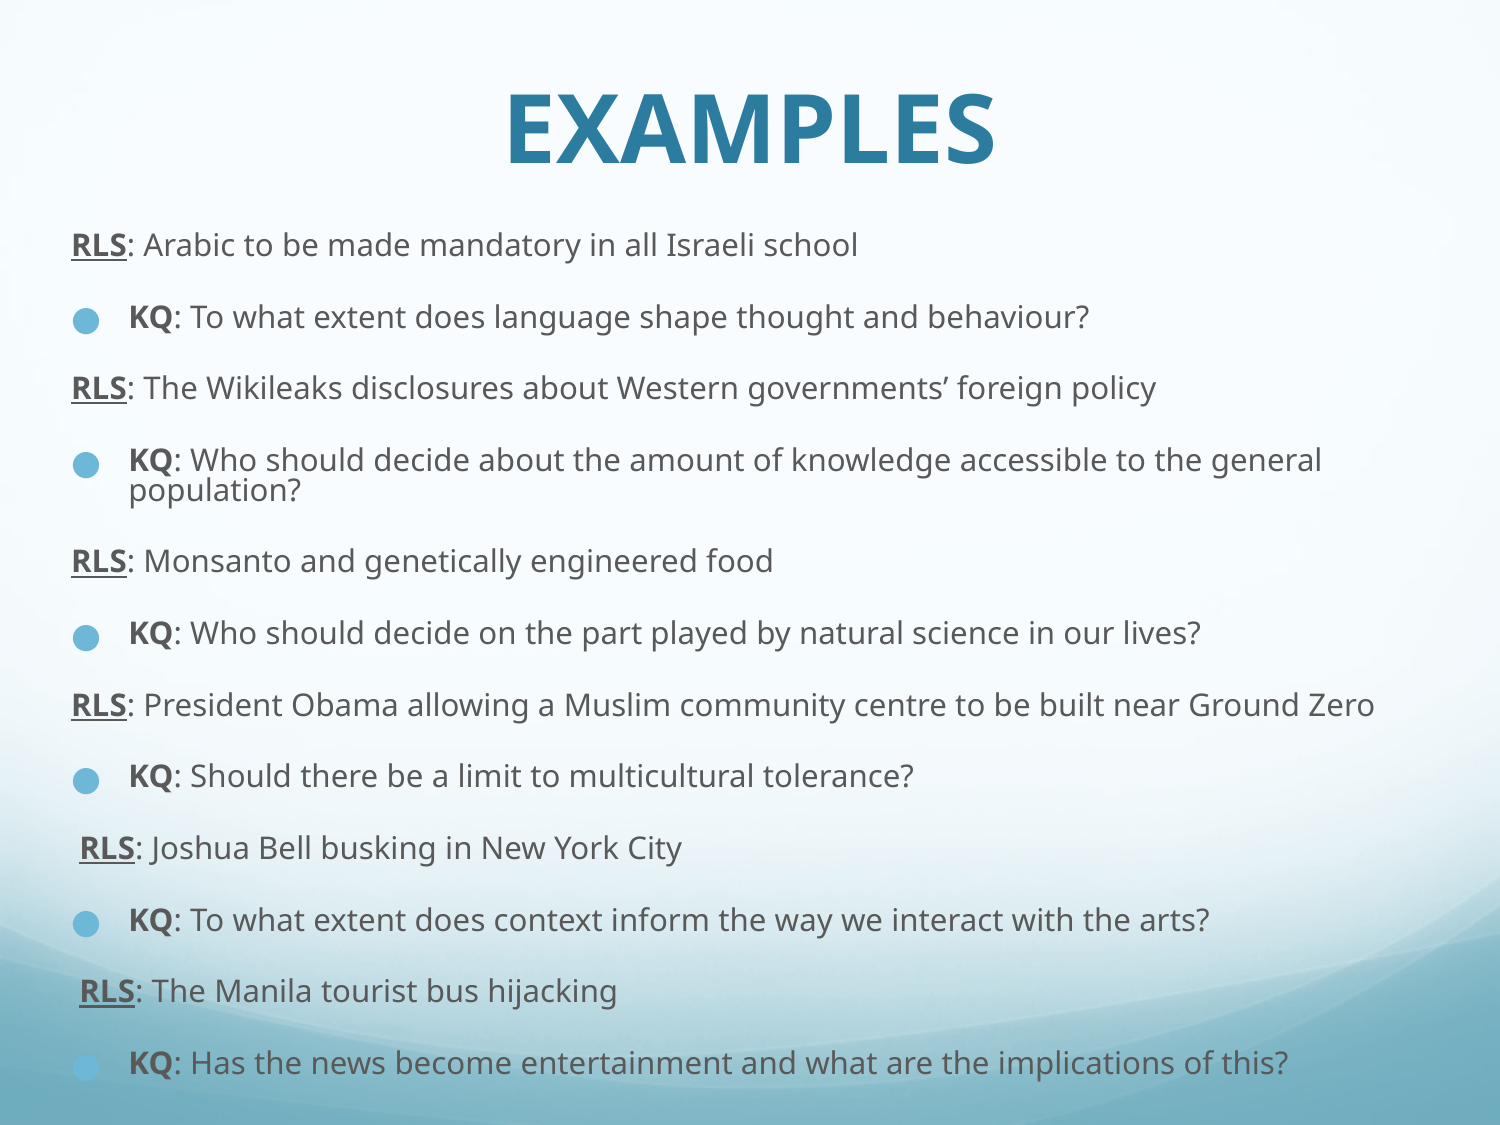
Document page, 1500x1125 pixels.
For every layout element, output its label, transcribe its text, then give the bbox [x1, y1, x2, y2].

picture [0, 0, 1500, 1125]
title EXAMPLES [112, 62, 1388, 188]
list RLS: Arabic to be made mandatory in all Israeli school KQ: To what extent does language shape thought and behaviour? RLS: The Wikileaks disclosures about Western governments’ foreign policy KQ: Who should decide about the amount of knowledge accessible to the general population? RLS: Monsanto and genetically engineered food KQ: Who should decide on the part played by natural science in our lives? RLS: President Obama allowing a Muslim community centre to be built near Ground Zero KQ: Should there be a limit to multicultural tolerance? RLS: Joshua Bell busking in New York City KQ: To what extent does context inform the way we interact with the arts? RLS: The Manila tourist bus hijacking KQ: Has the news become entertainment and what are the implications of this? [56, 224, 1444, 1113]
